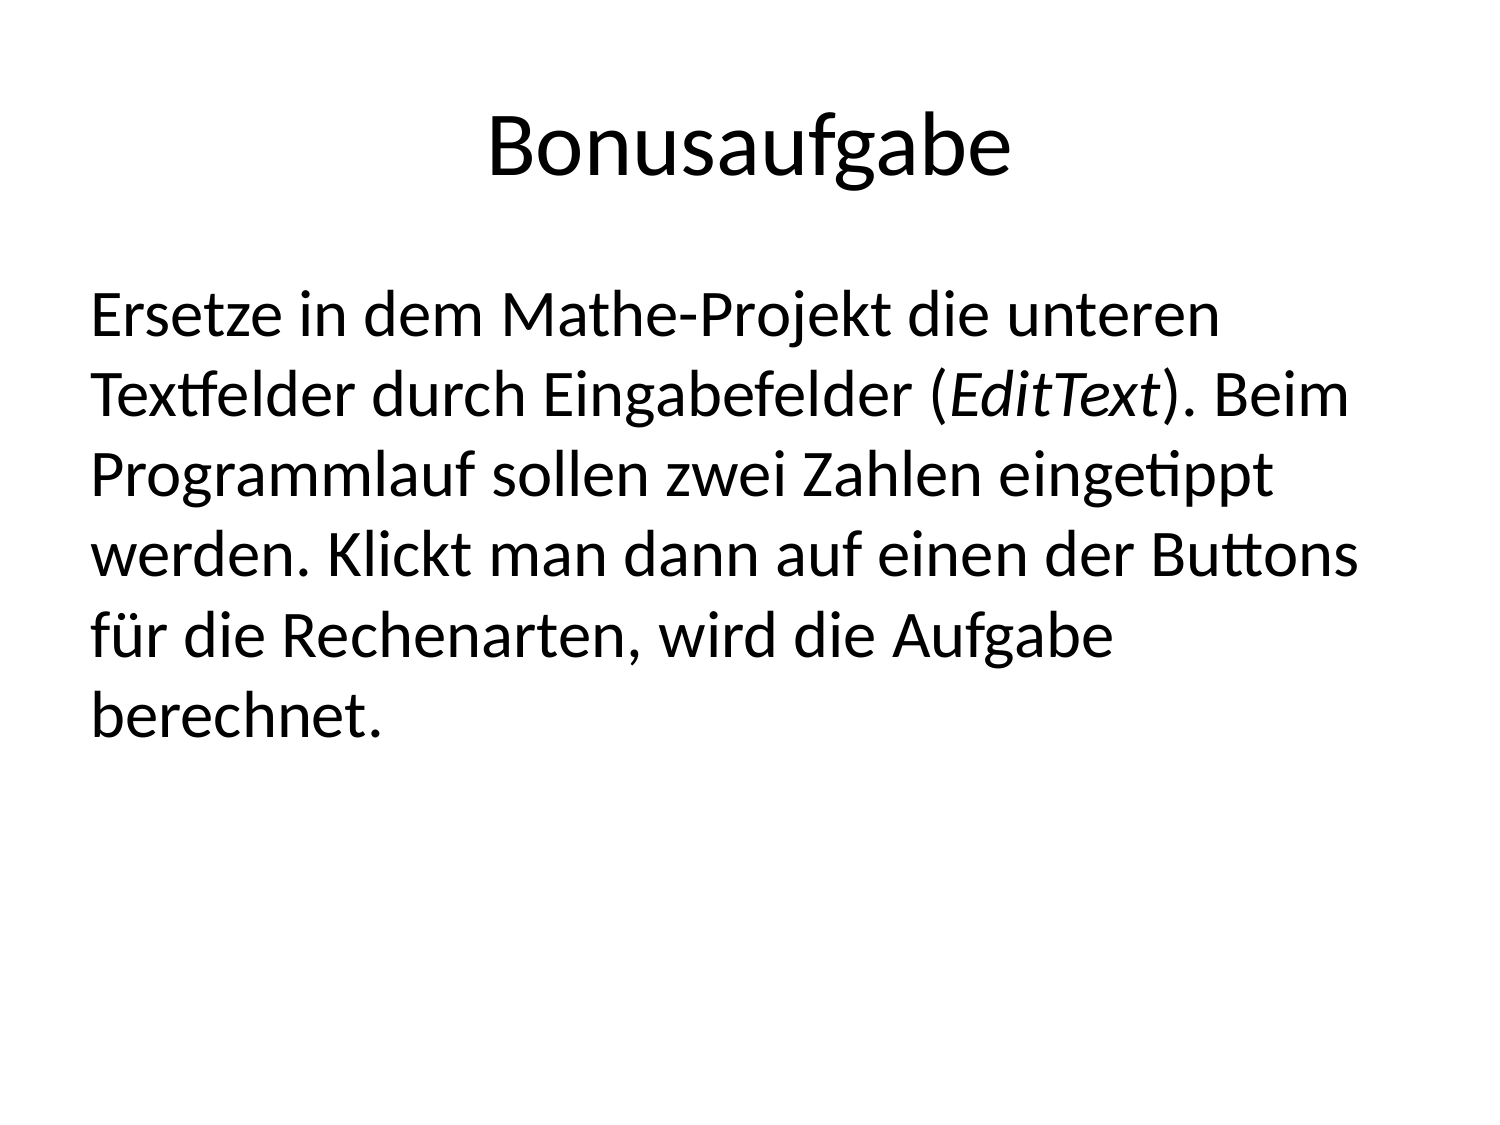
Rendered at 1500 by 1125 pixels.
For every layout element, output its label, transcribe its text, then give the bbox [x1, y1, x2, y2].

list Ersetze in dem Mathe-Projekt die unteren Textfelder durch Eingabefelder (EditText). Beim Programmlauf sollen zwei Zahlen eingetippt werden. Klickt man dann auf einen der Buttons für die Rechenarten, wird die Aufgabe berechnet. [75, 262, 1425, 1005]
title Bonusaufgabe [75, 45, 1425, 233]
